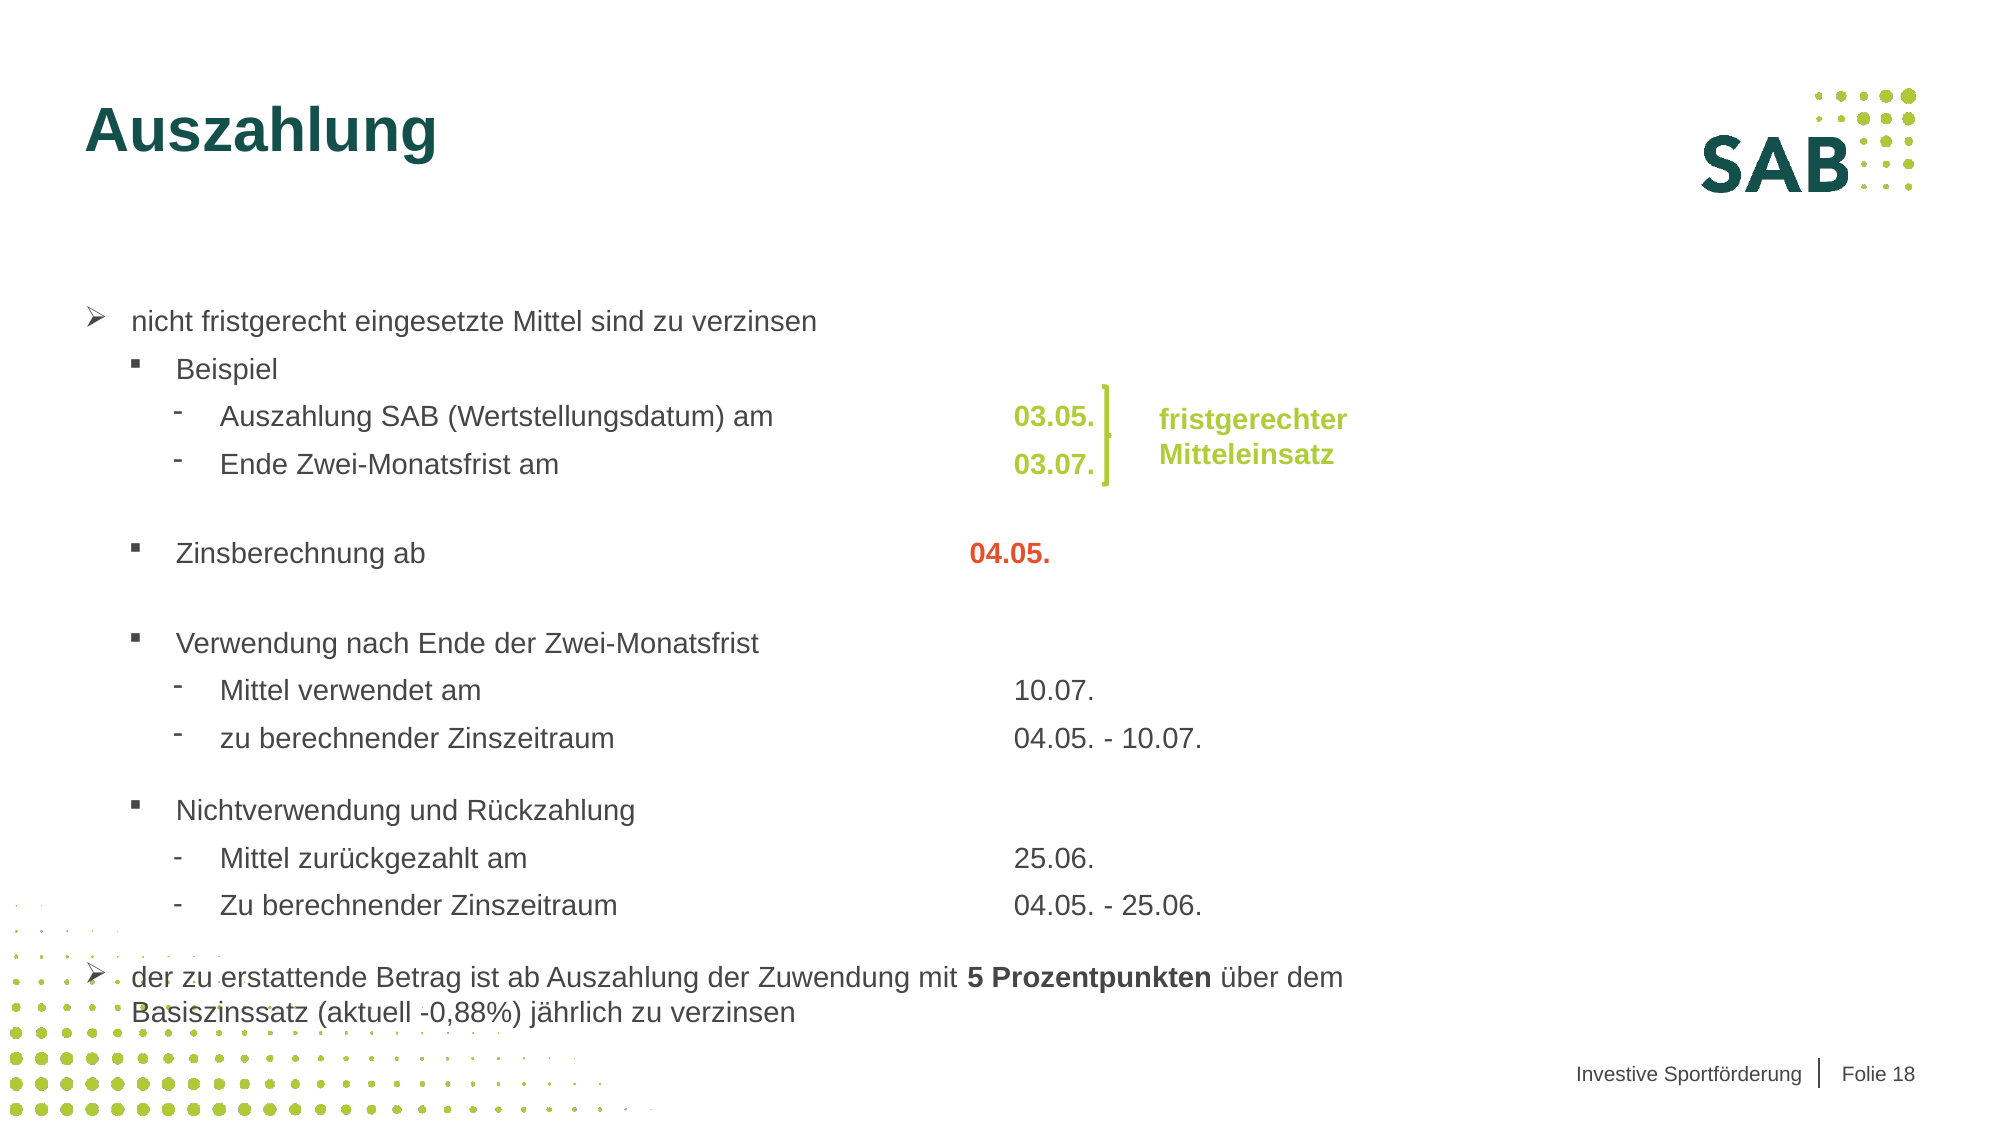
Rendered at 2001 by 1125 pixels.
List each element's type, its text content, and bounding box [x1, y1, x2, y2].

picture [0, 889, 84, 1125]
slide_number Folie 18 [1818, 1060, 1916, 1086]
text_box [1102, 385, 1112, 485]
picture [1701, 88, 1916, 193]
list nicht fristgerecht eingesetzte Mittel sind zu verzinsen Beispiel Auszahlung SAB (Wertstellungsdatum) am 03.05. Ende Zwei-Monatsfrist am 03.07. Zinsberechnung ab 04.05. Verwendung nach Ende der Zwei-Monatsfrist Mittel verwendet am 10.07. zu berechnender Zinszeitraum 04.05. - 10.07. Nichtverwendung und Rückzahlung Mittel zurückgezahlt am 25.06. Zu berechnender Zinszeitraum 04.05. - 25.06. der zu erstattende Betrag ist ab Auszahlung der Zuwendung mit 5 Prozentpunkten über dem Basiszinssatz (aktuell -0,88%) jährlich zu verzinsen [84, 302, 1399, 1125]
title Auszahlung [84, 88, 1502, 165]
text_box fristgerechter Mitteleinsatz [1159, 400, 1399, 471]
footer Investive Sportförderung [739, 1060, 1803, 1086]
